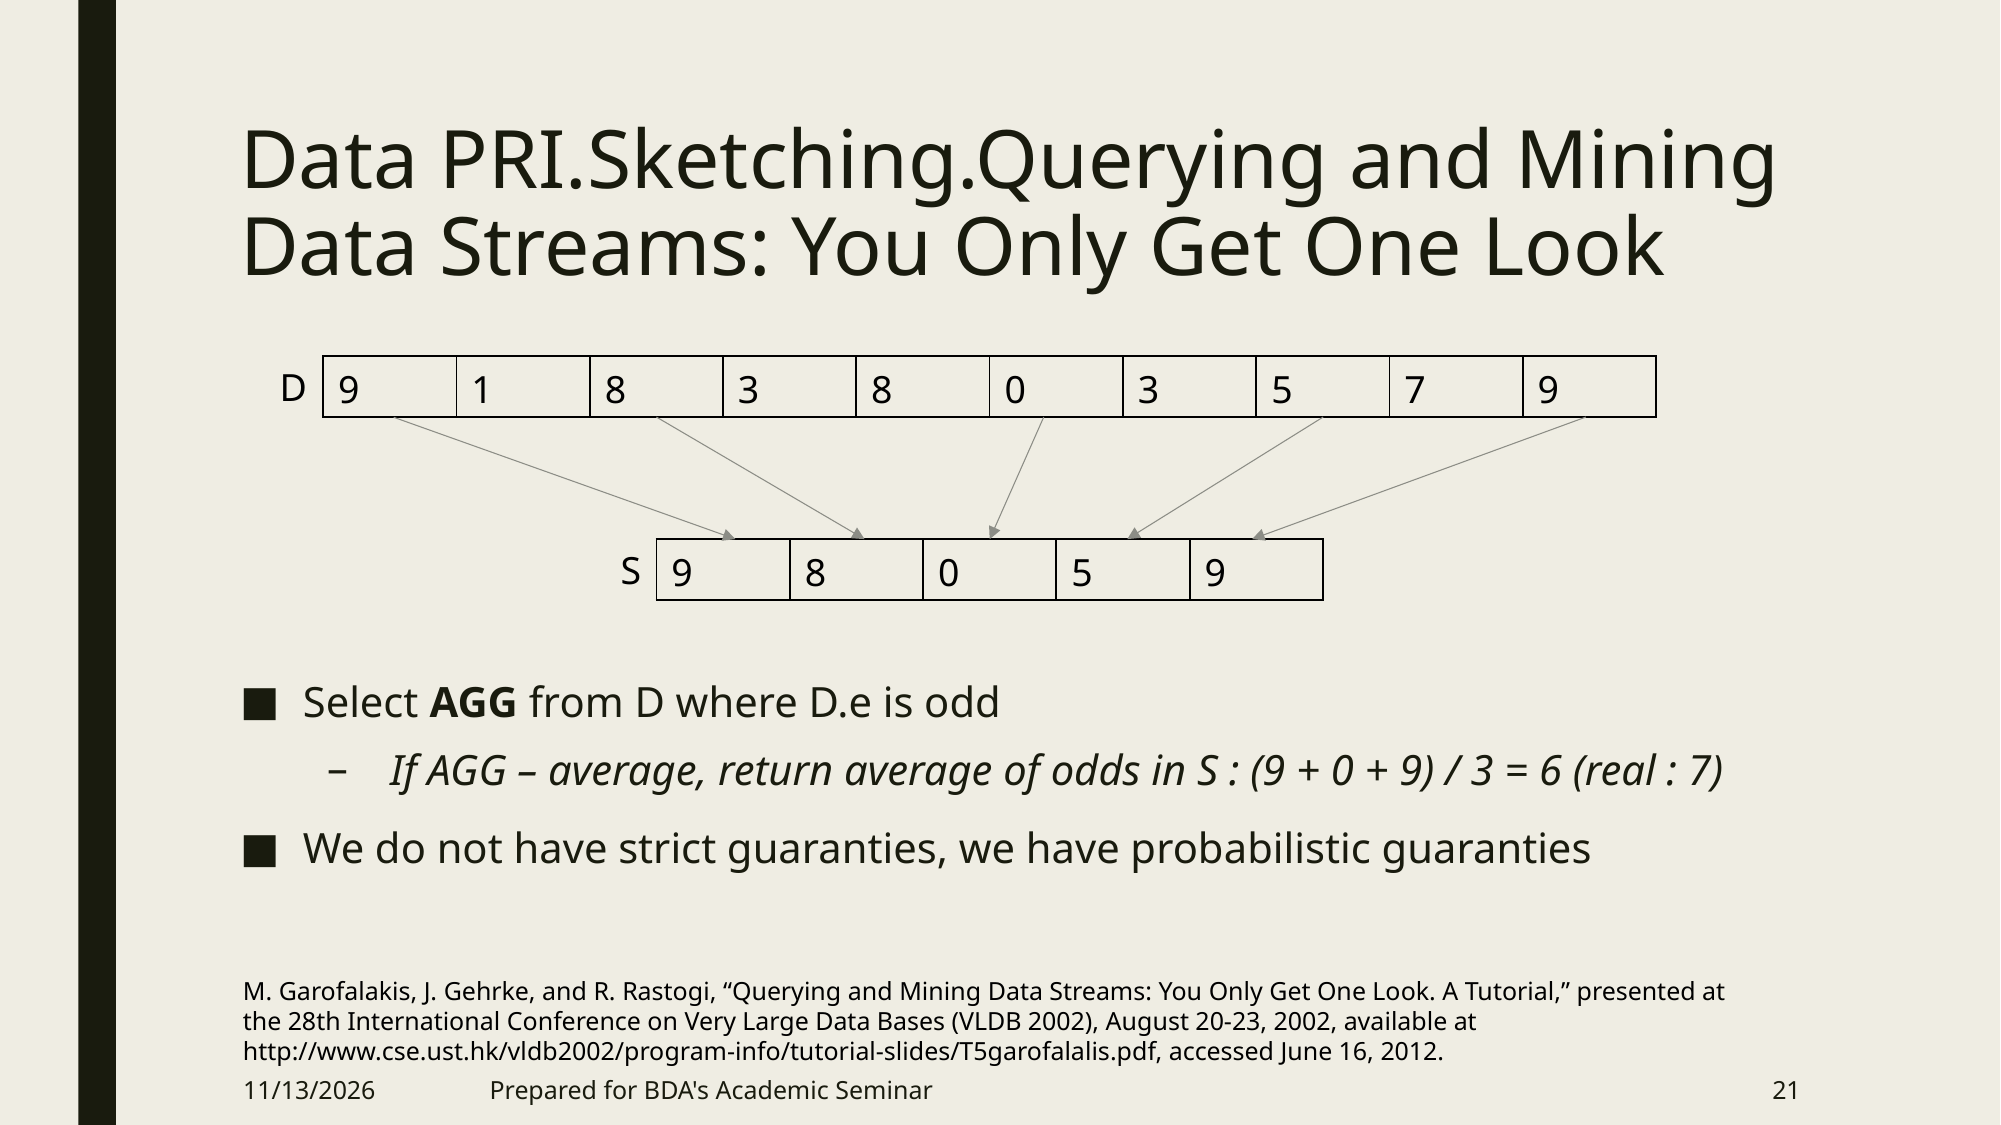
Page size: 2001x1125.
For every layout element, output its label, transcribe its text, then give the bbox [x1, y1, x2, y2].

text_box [393, 417, 656, 540]
slide_number 21 [1553, 1058, 1816, 1125]
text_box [989, 417, 1044, 540]
table_header 8 [791, 540, 922, 599]
table_header 9 [324, 357, 456, 416]
table_header 5 [1057, 540, 1189, 599]
footer Prepared for BDA's Academic Seminar [474, 1073, 1505, 1125]
table_header 9 [657, 540, 789, 599]
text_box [656, 417, 865, 540]
title Data PRI.Sketching.Querying and Mining Data Streams: You Only Get One Look [225, 112, 1800, 357]
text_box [1127, 417, 1252, 540]
table_header 7 [1390, 357, 1522, 416]
text_box S [605, 540, 657, 600]
table_header 5 [1257, 357, 1389, 416]
table_header 9 [1191, 540, 1322, 599]
table_header 8 [591, 357, 722, 416]
table_header 1 [457, 357, 589, 416]
text_box M. Garofalakis, J. Gehrke, and R. Rastogi, “Querying and Mining Data Streams: You Only Get One Look. A Tutorial,” presented at the 28th International Conference on Very Large Data Bases (VLDB 2002), August 20-23, 2002, available at http://www.cse.ust.hk/vldb2002/program-info/tutorial-slides/T5garofalalis.pdf, accessed June 16, 2012. [228, 967, 1752, 1073]
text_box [1252, 417, 1586, 540]
table_header 0 [924, 540, 1055, 599]
list Select AGG from D where D.e is odd If AGG – average, return average of odds in S : (9 + 0 + 9) / 3 = 6 (real : 7) We do not have strict guaranties, we have probabilistic guaranties [225, 666, 1800, 939]
text_box D [264, 356, 322, 417]
table_header 8 [857, 357, 989, 416]
table_header 9 [1524, 357, 1655, 416]
table_header 0 [990, 357, 1122, 416]
table_header 3 [724, 357, 855, 416]
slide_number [228, 1073, 426, 1125]
table_header 3 [1124, 357, 1255, 416]
